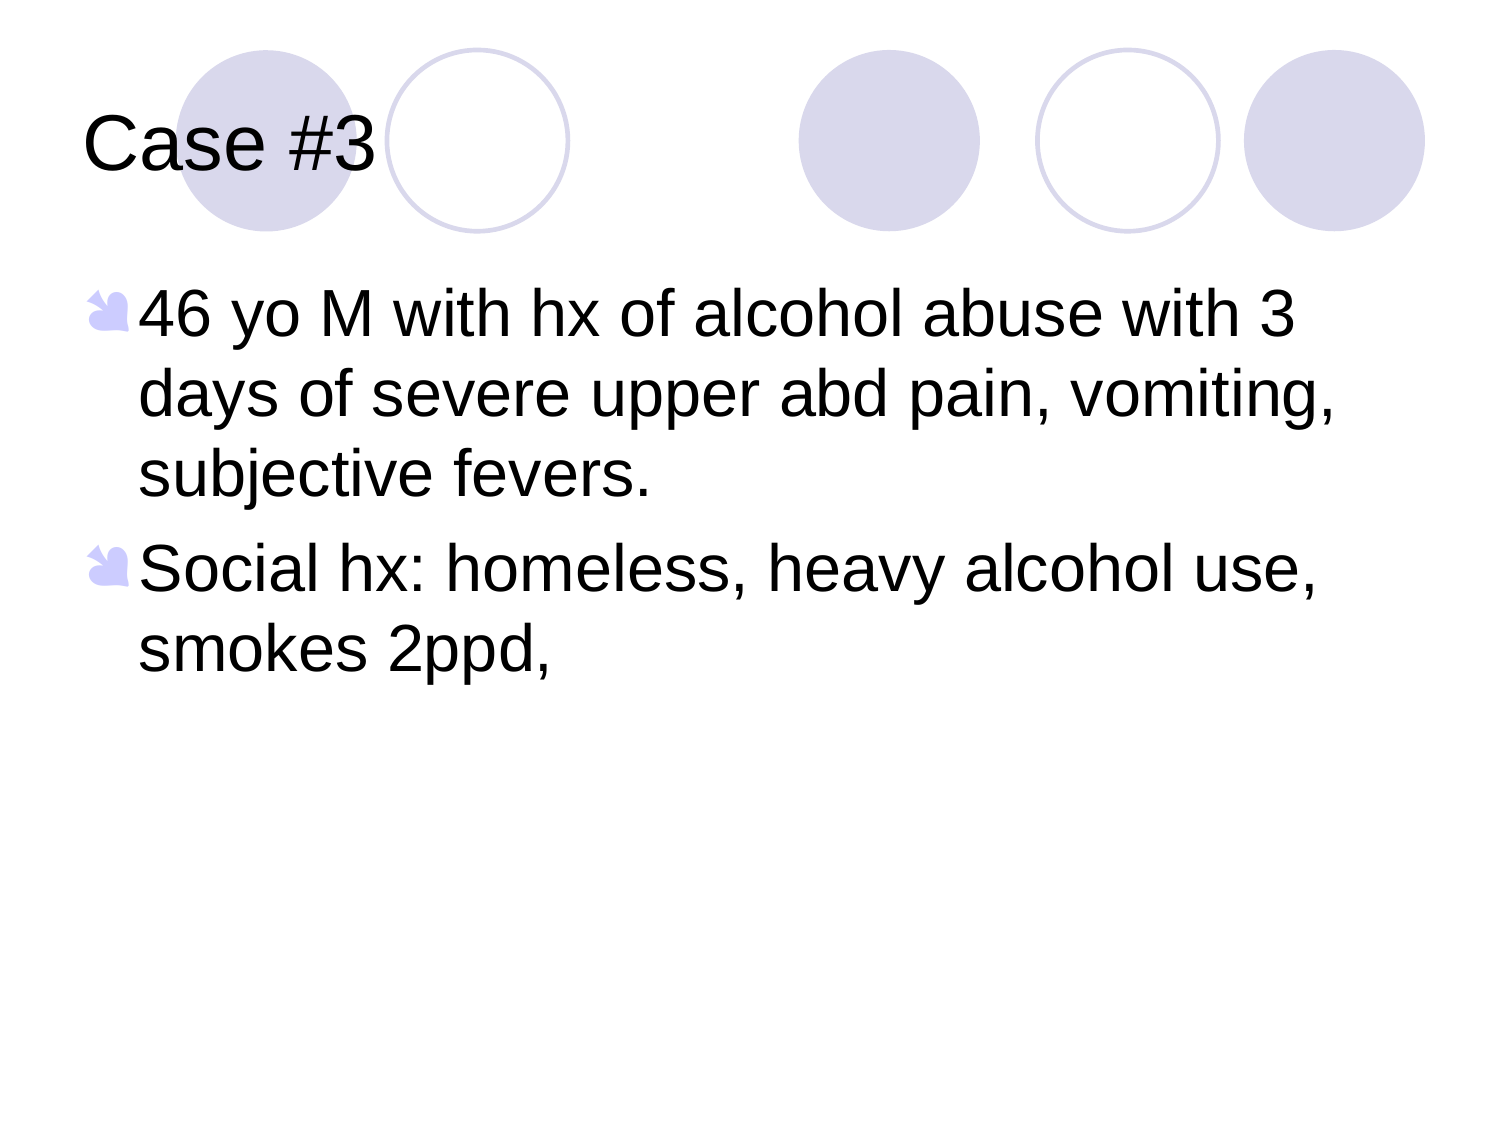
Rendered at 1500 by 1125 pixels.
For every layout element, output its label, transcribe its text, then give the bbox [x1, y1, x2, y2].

list 46 yo M with hx of alcohol abuse with 3 days of severe upper abd pain, vomiting, subjective fevers. Social hx: homeless, heavy alcohol use, smokes 2ppd, [74, 261, 1426, 1007]
title Case #3 [74, 44, 1426, 234]
